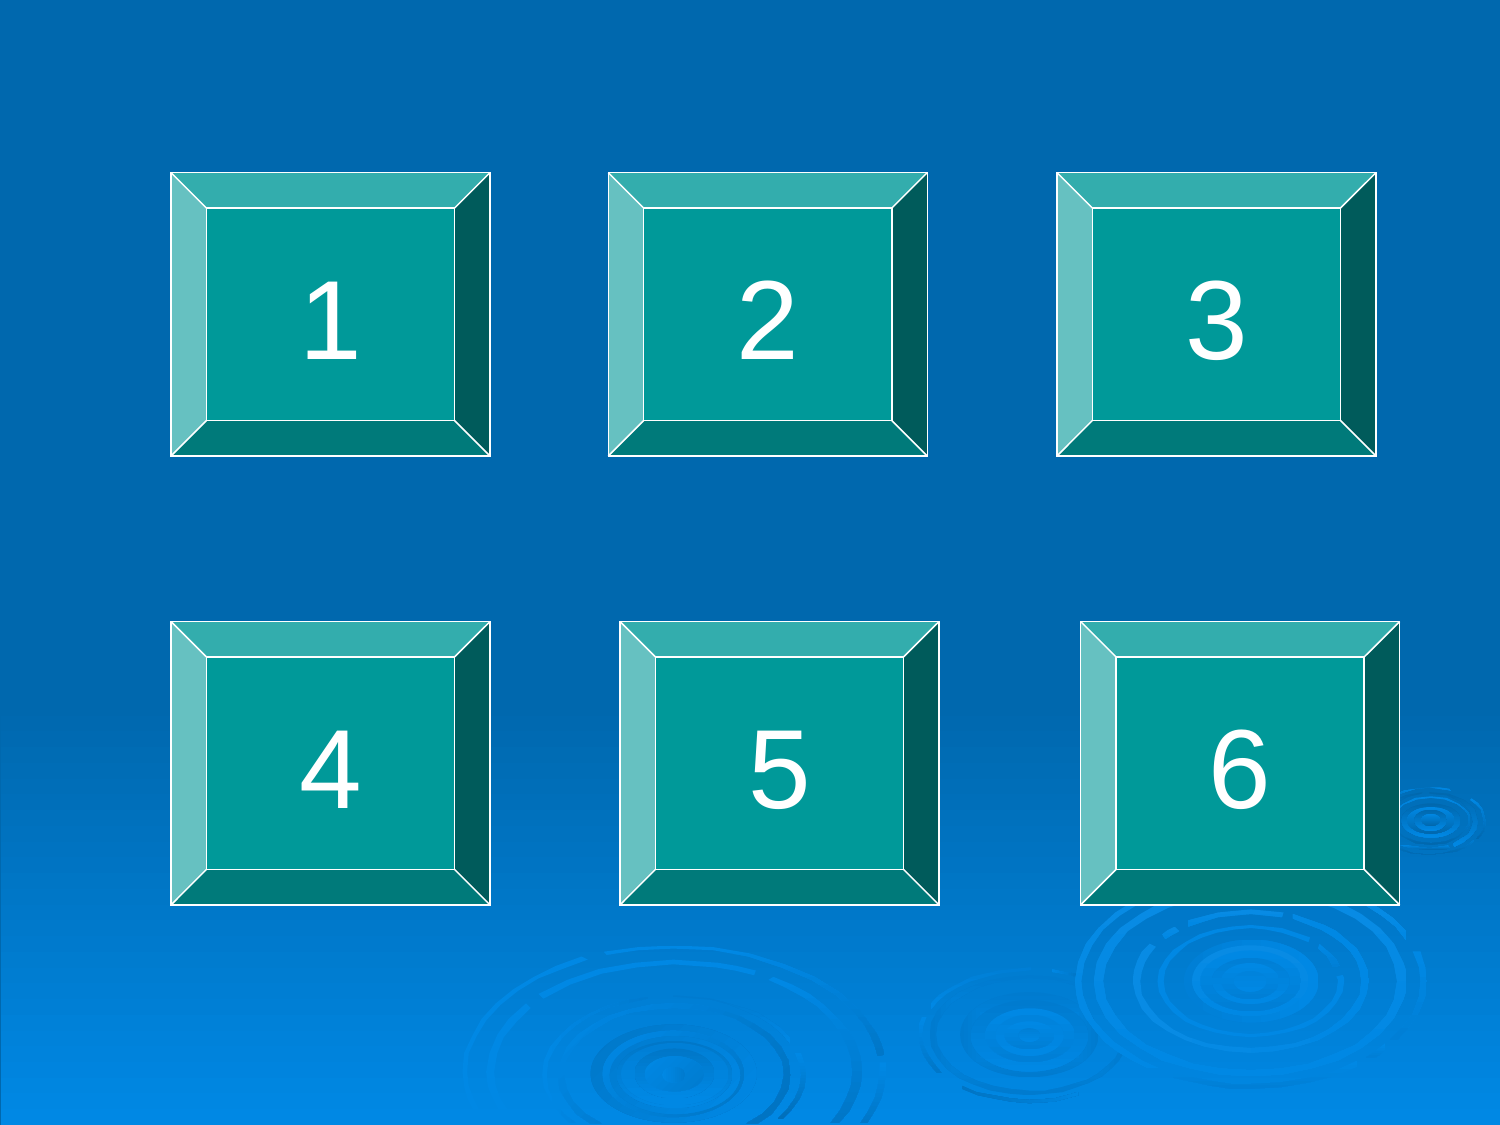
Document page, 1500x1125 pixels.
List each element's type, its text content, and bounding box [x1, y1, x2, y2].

text_box 4 [171, 621, 491, 905]
text_box 3 [1056, 172, 1376, 456]
text_box 5 [620, 621, 940, 905]
text_box 1 [171, 172, 491, 456]
text_box 6 [1080, 621, 1400, 905]
text_box 2 [608, 172, 928, 456]
